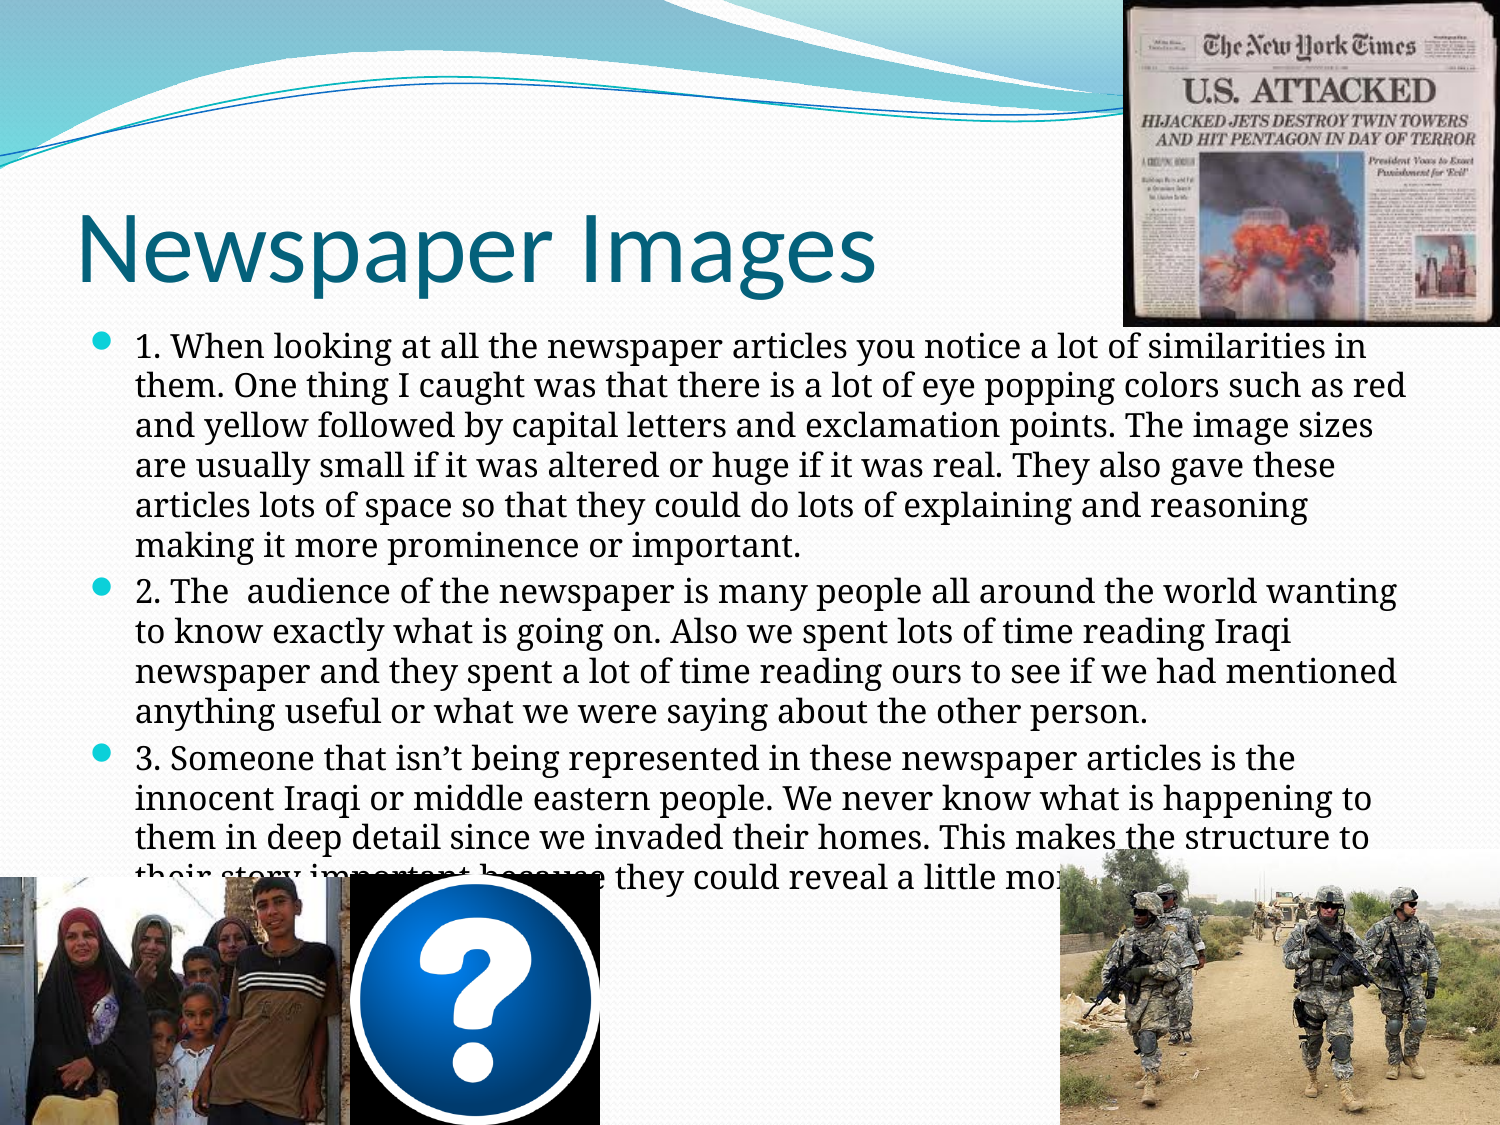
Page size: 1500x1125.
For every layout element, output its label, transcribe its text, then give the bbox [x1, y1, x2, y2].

picture [1123, 0, 1500, 327]
title Newspaper Images [75, 115, 1116, 303]
list 1. When looking at all the newspaper articles you notice a lot of similarities in them. One thing I caught was that there is a lot of eye popping colors such as red and yellow followed by capital letters and exclamation points. The image sizes are usually small if it was altered or huge if it was real. They also gave these articles lots of space so that they could do lots of explaining and reasoning making it more prominence or important. 2. The audience of the newspaper is many people all around the world wanting to know exactly what is going on. Also we spent lots of time reading Iraqi newspaper and they spent a lot of time reading ours to see if we had mentioned anything useful or what we were saying about the other person. 3. Someone that isn’t being represented in these newspaper articles is the innocent Iraqi or middle eastern people. We never know what is happening to them in deep detail since we invaded their homes. This makes the structure to their story important because they could reveal a little more truth about what is actually happening. [75, 317, 1425, 1038]
picture [1060, 849, 1500, 1125]
picture [0, 874, 601, 1125]
